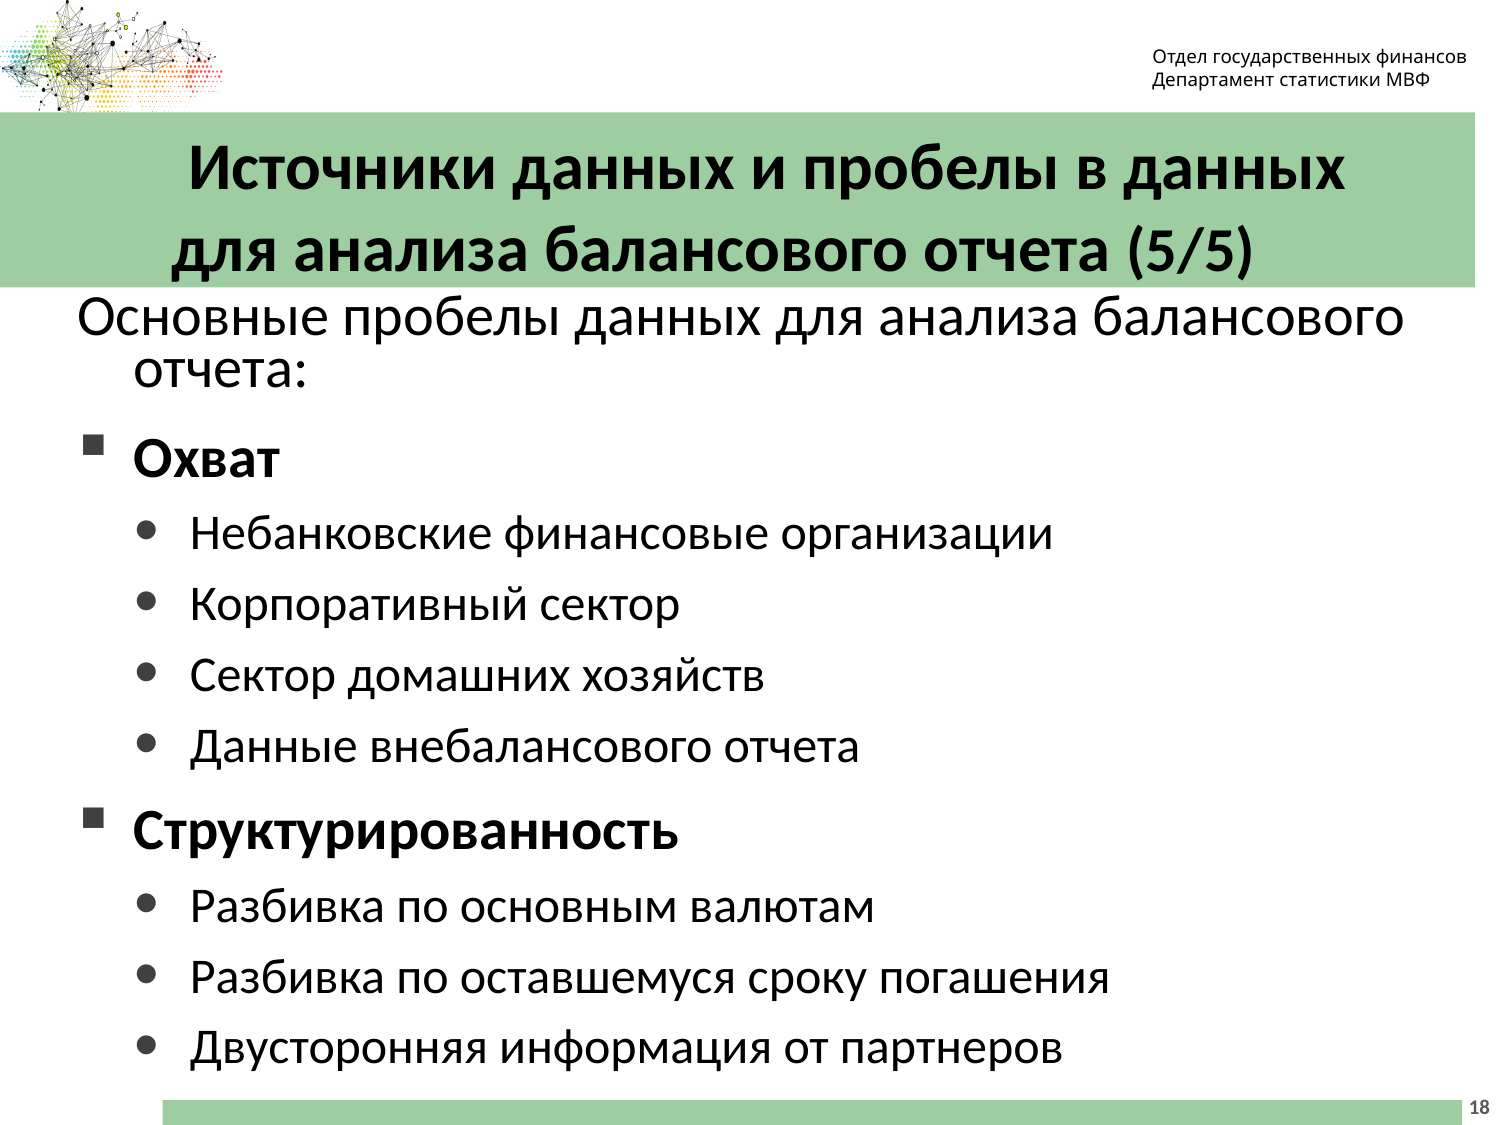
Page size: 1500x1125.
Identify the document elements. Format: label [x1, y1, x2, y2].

title [0, 112, 1475, 288]
list [62, 287, 1463, 1088]
slide_number [1441, 1074, 1500, 1125]
text_box [1137, 37, 1500, 98]
picture [0, 0, 225, 112]
